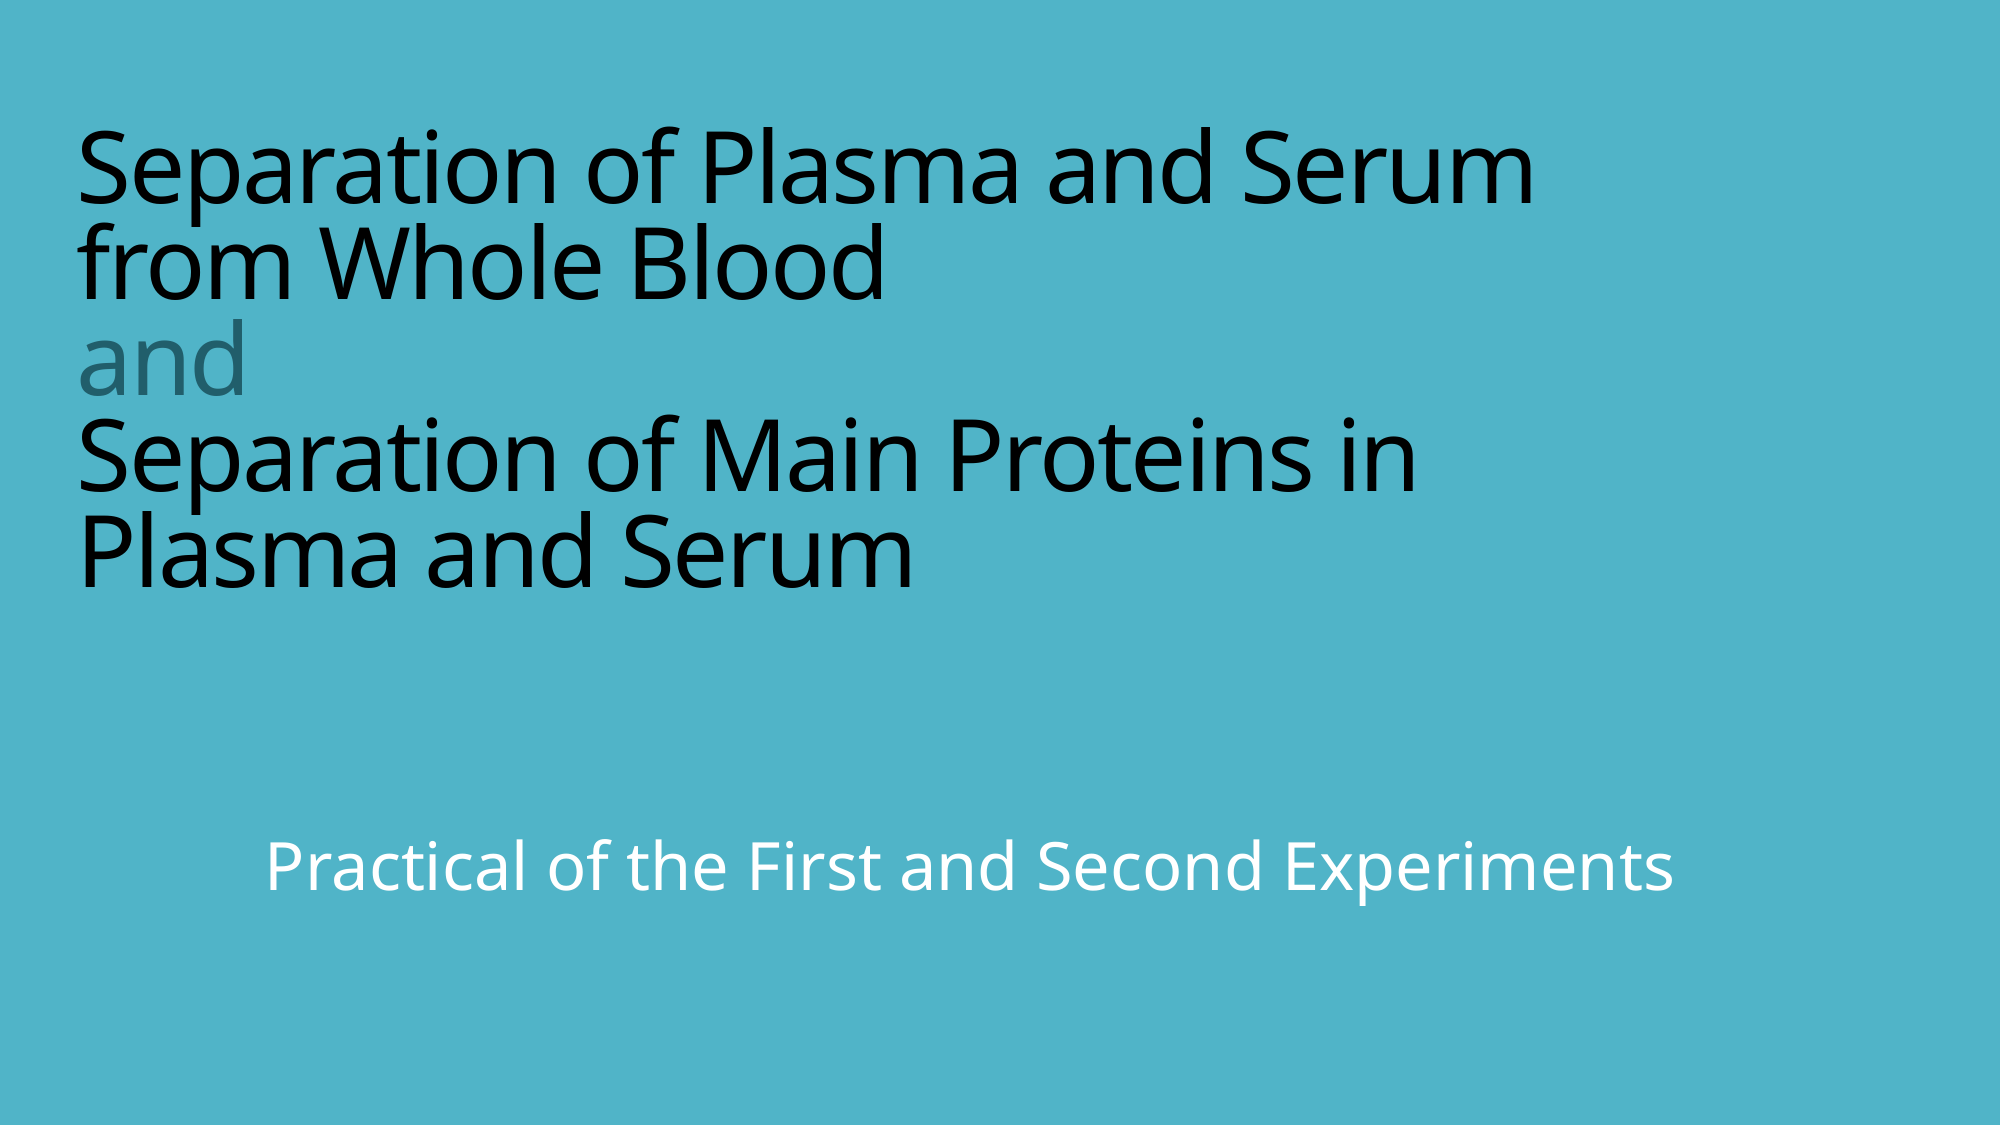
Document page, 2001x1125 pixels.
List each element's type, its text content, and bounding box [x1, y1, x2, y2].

title Separation of Plasma and Serum from Whole Blood and Separation of Main Proteins in Plasma and Serum [61, 222, 1750, 614]
subtitle Practical of the First and Second Experiments [249, 828, 1750, 1101]
